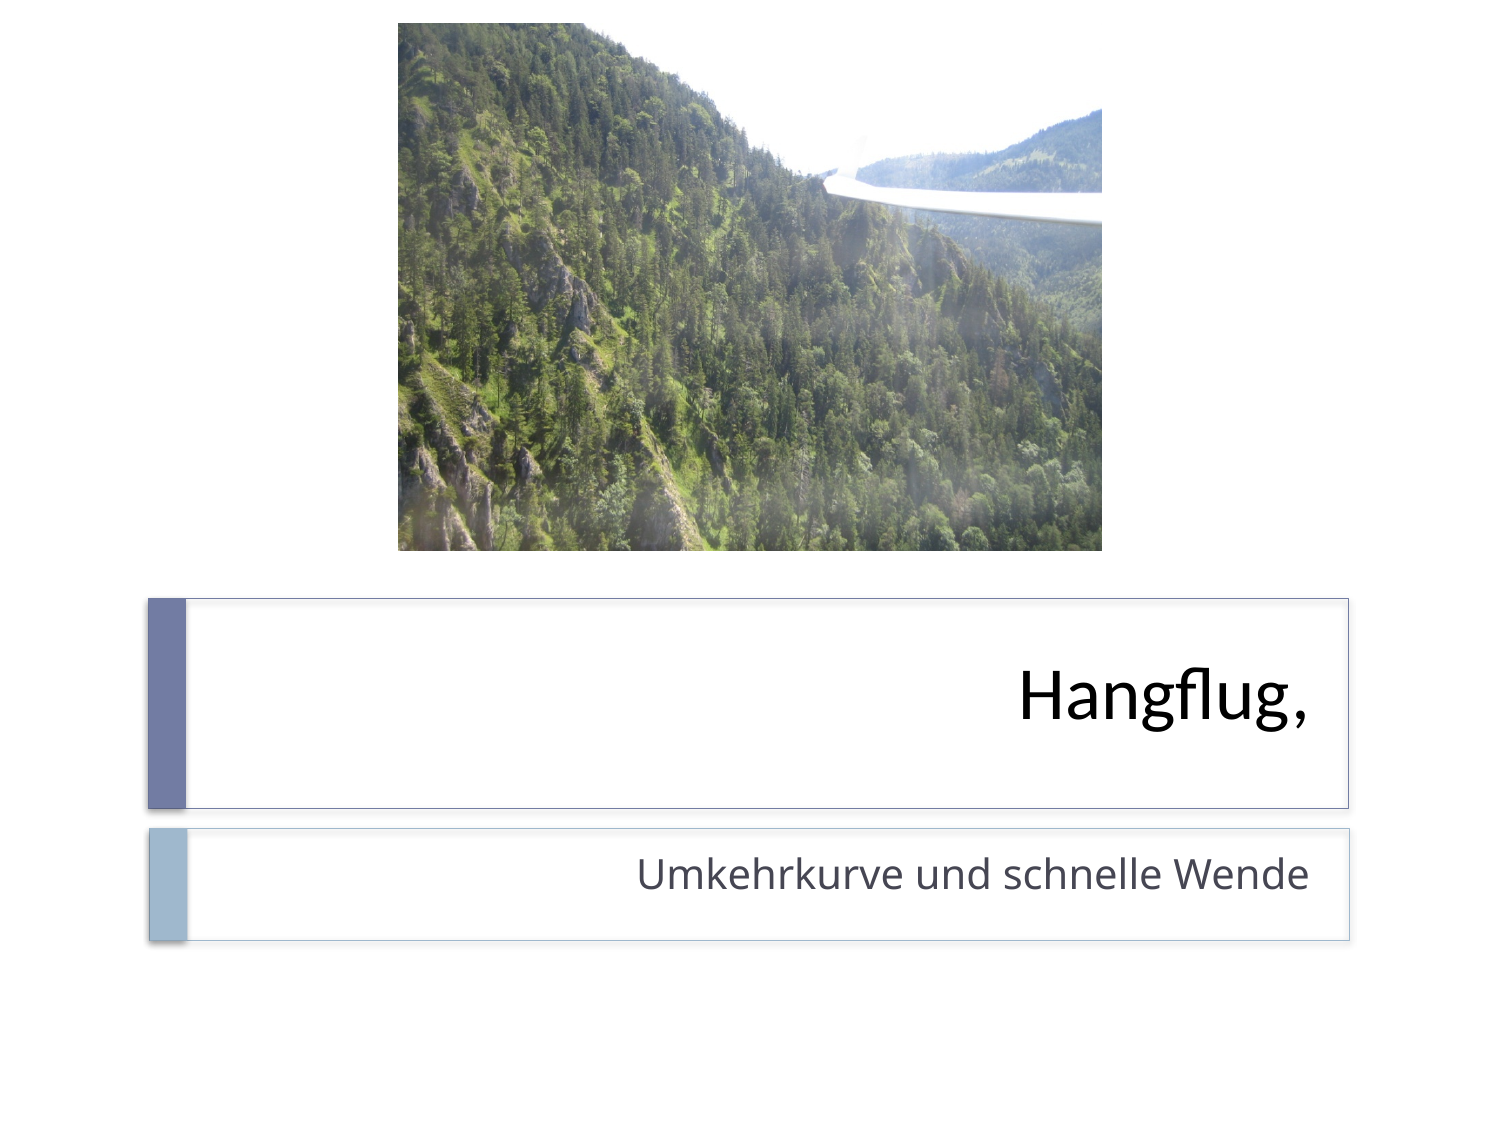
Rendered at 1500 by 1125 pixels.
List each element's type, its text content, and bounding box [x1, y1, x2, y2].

picture [398, 23, 1102, 551]
subtitle Umkehrkurve und schnelle Wende [200, 840, 1325, 929]
title Hangflug, [200, 637, 1325, 800]
